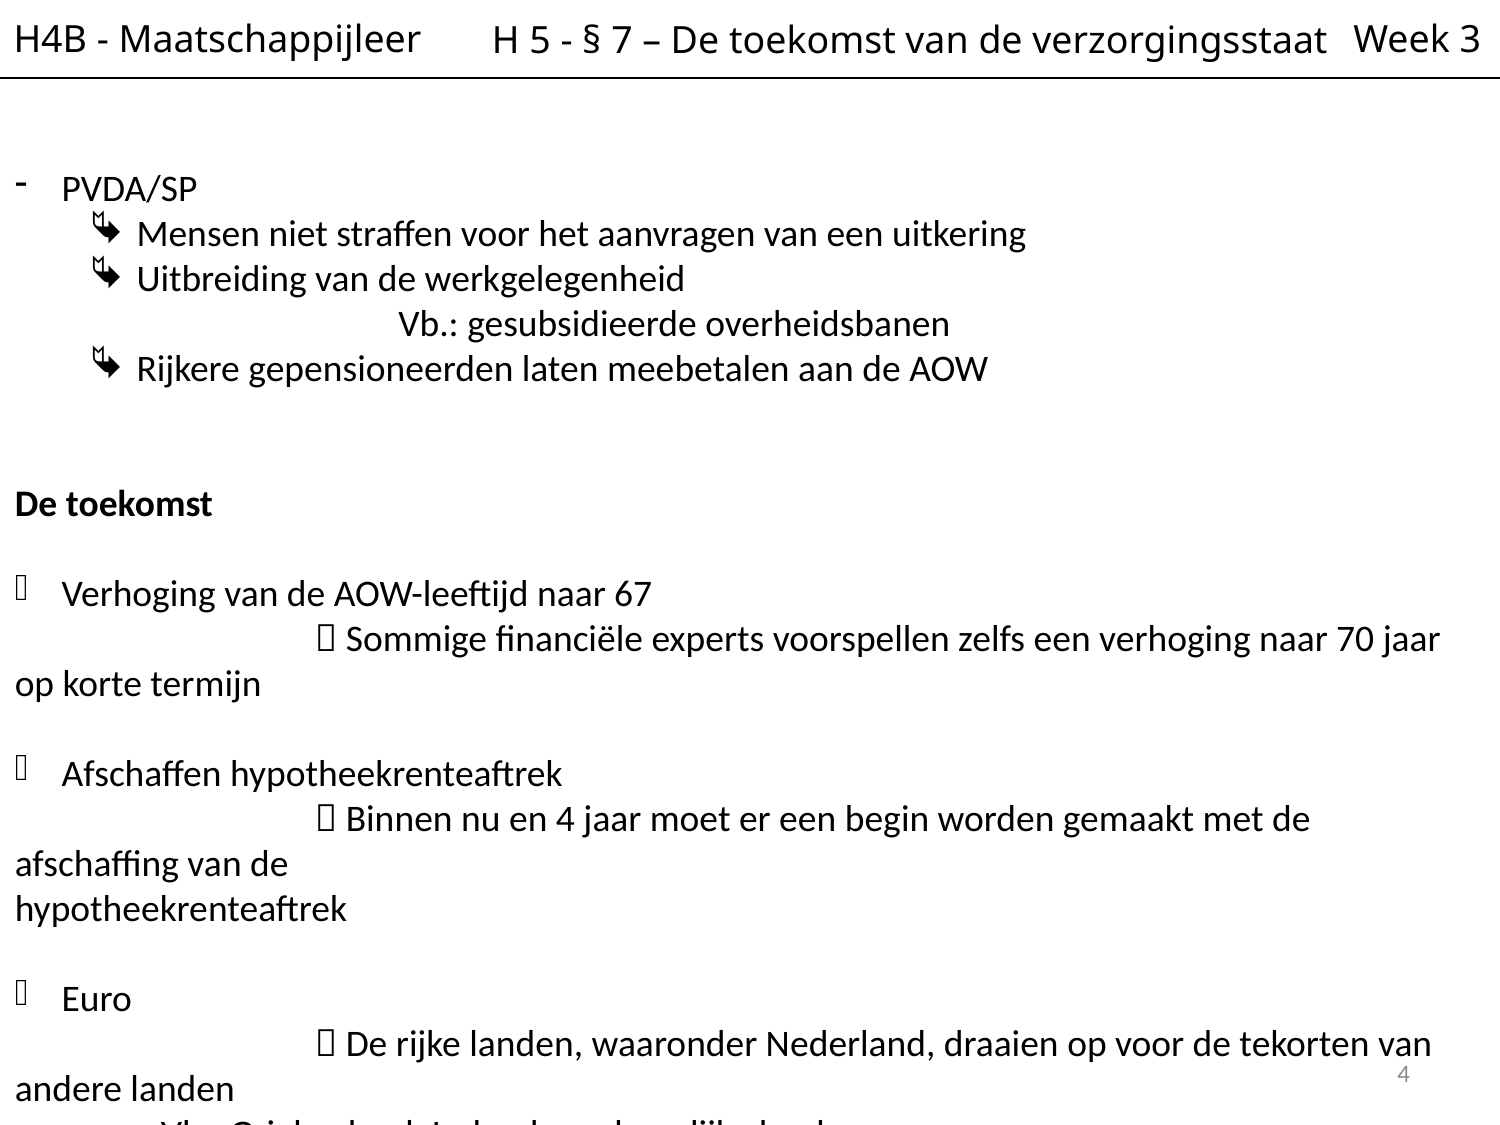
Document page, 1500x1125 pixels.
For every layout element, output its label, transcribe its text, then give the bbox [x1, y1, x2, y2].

text_box PVDA/SP Mensen niet straffen voor het aanvragen van een uitkering Uitbreiding van de werkgelegenheid Vb.: gesubsidieerde overheidsbanen Rijkere gepensioneerden laten meebetalen aan de AOW De toekomst Verhoging van de AOW-leeftijd naar 67  Sommige financiële experts voorspellen zelfs een verhoging naar 70 jaar op korte termijn Afschaffen hypotheekrenteaftrek  Binnen nu en 4 jaar moet er een begin worden gemaakt met de afschaffing van de hypotheekrenteaftrek Euro  De rijke landen, waaronder Nederland, draaien op voor de tekorten van andere landen Vb.: Griekenland, Ierland, en dergelijke landen [0, 156, 1495, 1125]
text_box H 5 - § 7 – De toekomst van de verzorgingsstaat [477, 8, 1344, 68]
text_box H4B - Maatschappijleer [0, 7, 437, 67]
text_box Week 3 [1338, 7, 1496, 67]
